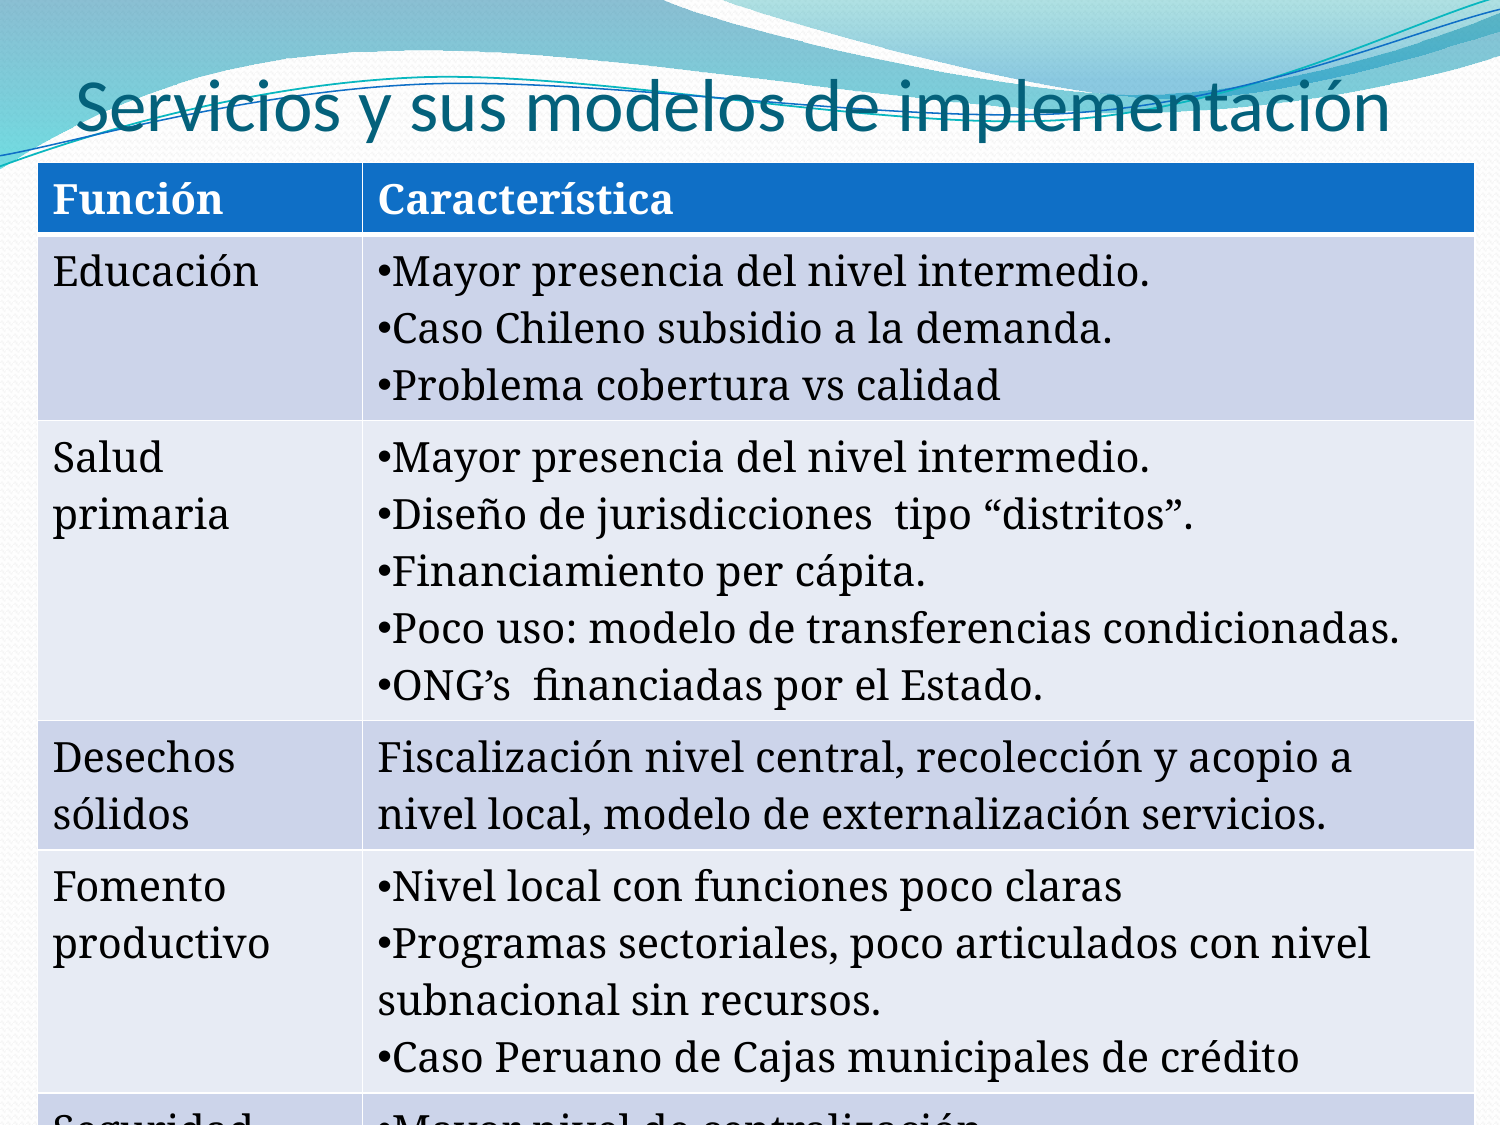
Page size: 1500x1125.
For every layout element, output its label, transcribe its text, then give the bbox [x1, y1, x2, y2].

table_cell Desechos sólidos [38, 721, 362, 849]
table_header Función [38, 163, 362, 232]
table_cell Salud primaria [38, 421, 362, 720]
table_cell Fomento productivo [38, 851, 362, 1092]
table_cell Fiscalización nivel central, recolección y acopio a nivel local, modelo de externalización servicios. [363, 721, 1474, 849]
table_cell Nivel local con funciones poco claras Programas sectoriales, poco articulados con nivel subnacional sin recursos. Caso Peruano de Cajas municipales de crédito [363, 851, 1474, 1092]
table_cell Mayor presencia del nivel intermedio. Diseño de jurisdicciones tipo “distritos”. Financiamiento per cápita. Poco uso: modelo de transferencias condicionadas. ONG’s financiadas por el Estado. [363, 421, 1474, 720]
table_cell Seguridad pública [38, 1094, 362, 1125]
table_cell Educación [38, 237, 362, 420]
table_header Característica [363, 163, 1474, 232]
table_cell Mayor presencia del nivel intermedio. Caso Chileno subsidio a la demanda. Problema cobertura vs calidad [363, 237, 1474, 420]
title Servicios y sus modelos de implementación [75, 62, 1425, 147]
table_cell Mayor nivel de centralización. Algunos cuerpos municipales con funciones locales. [363, 1094, 1474, 1125]
